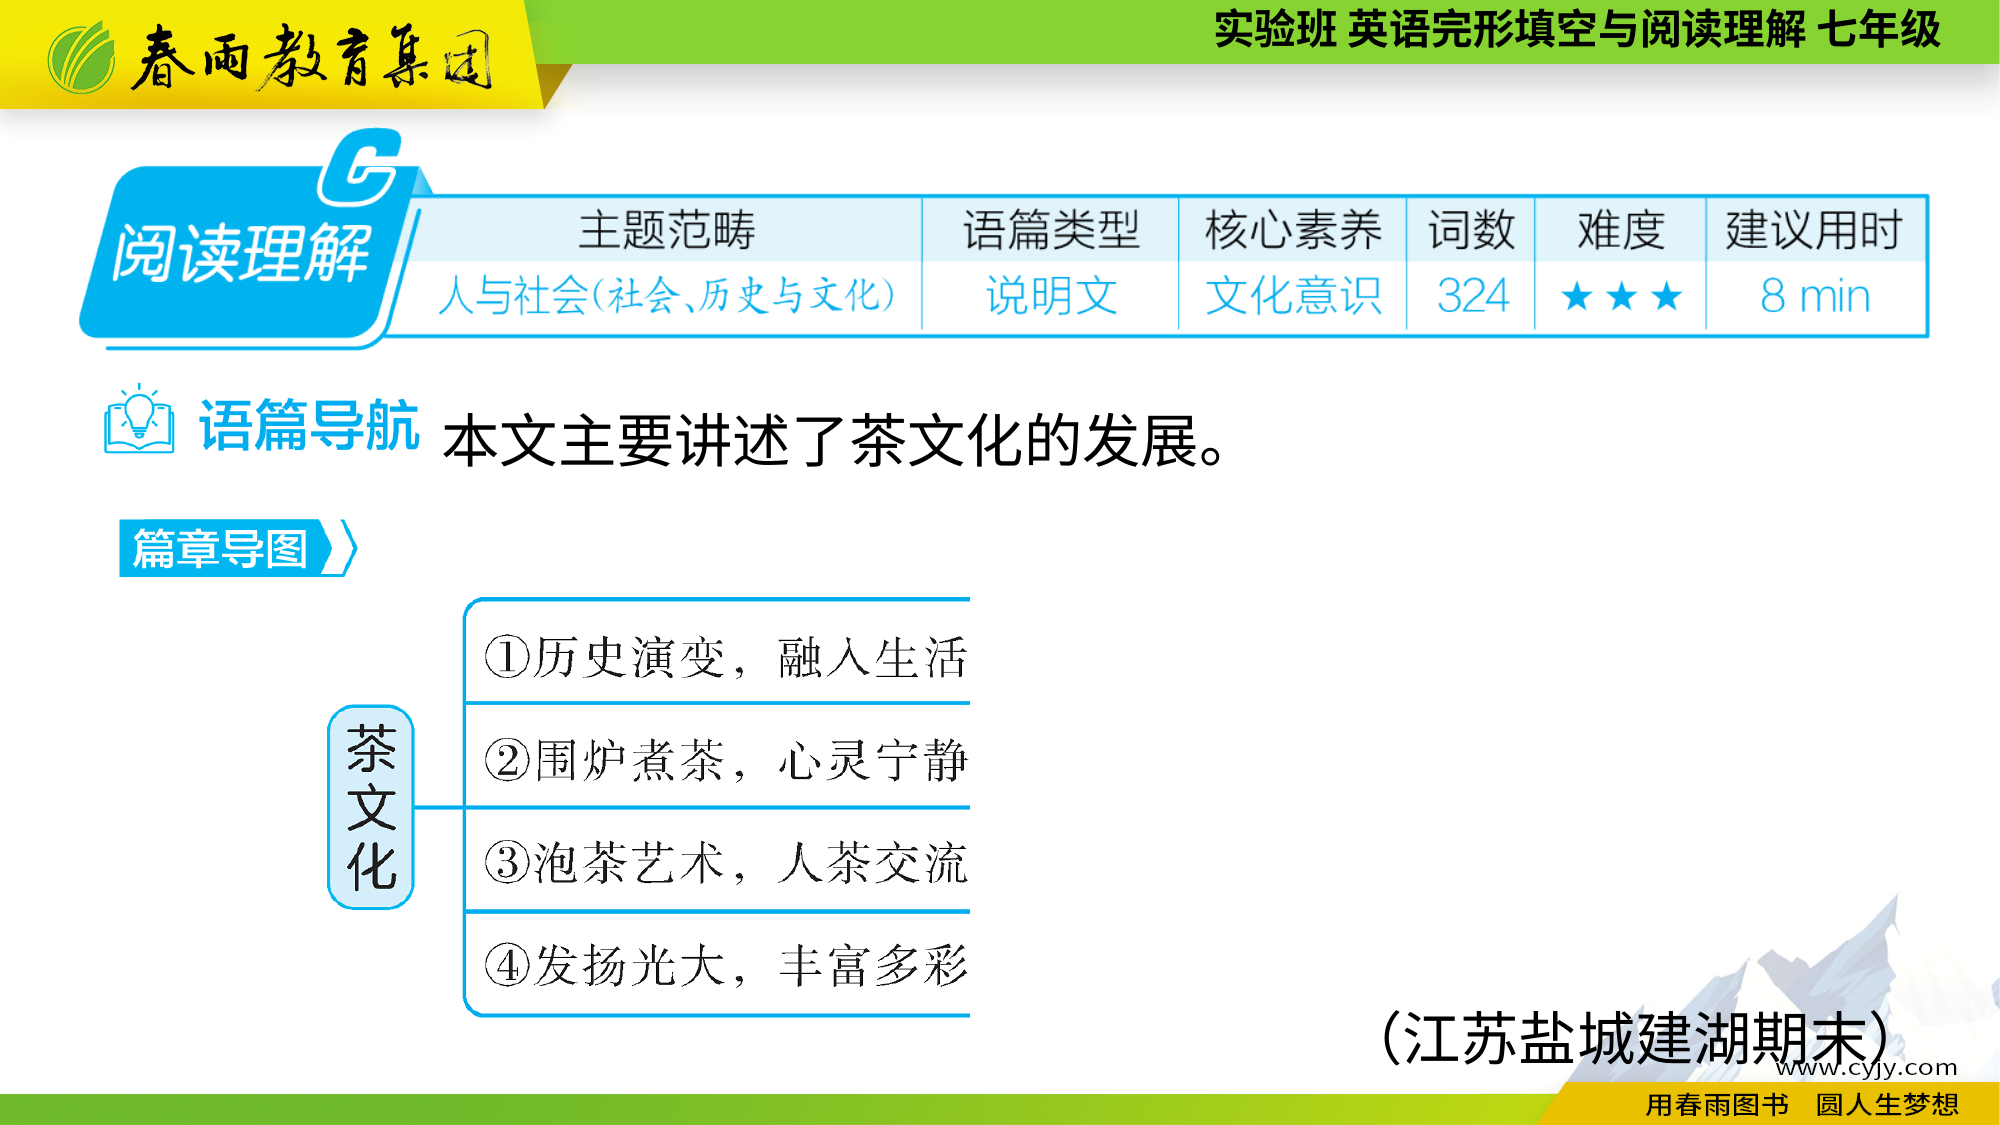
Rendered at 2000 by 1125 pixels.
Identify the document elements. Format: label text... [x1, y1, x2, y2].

text_box 本文主要讲述了茶文化的发展。 [54, 373, 1939, 482]
text_box （江苏盐城建湖期末） [1033, 959, 1942, 1080]
picture [0, 0, 2000, 1125]
